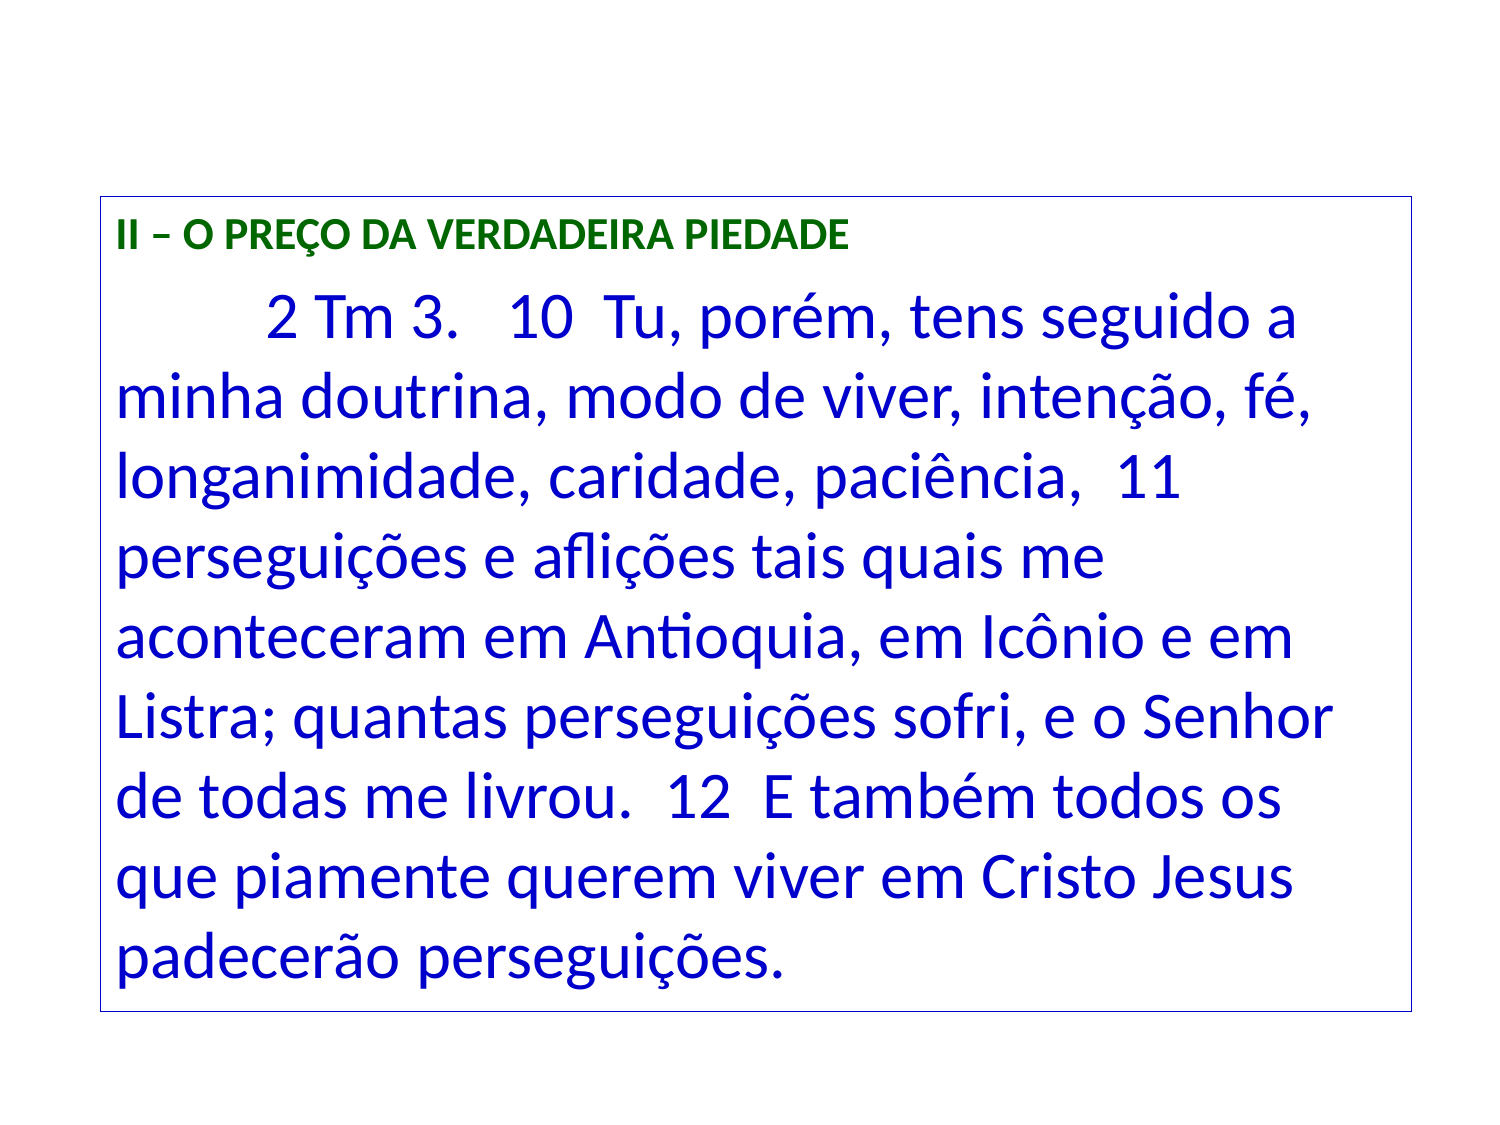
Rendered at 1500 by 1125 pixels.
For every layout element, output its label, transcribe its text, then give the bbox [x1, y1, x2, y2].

list II – O PREÇO DA VERDADEIRA PIEDADE 2 Tm 3. 10 Tu, porém, tens seguido a minha doutrina, modo de viver, intenção, fé, longanimidade, caridade, paciência, 11 perseguições e aflições tais quais me aconteceram em Antioquia, em Icônio e em Listra; quantas perseguições sofri, e o Senhor de todas me livrou. 12 E também todos os que piamente querem viver em Cristo Jesus padecerão perseguições. [100, 196, 1412, 1012]
